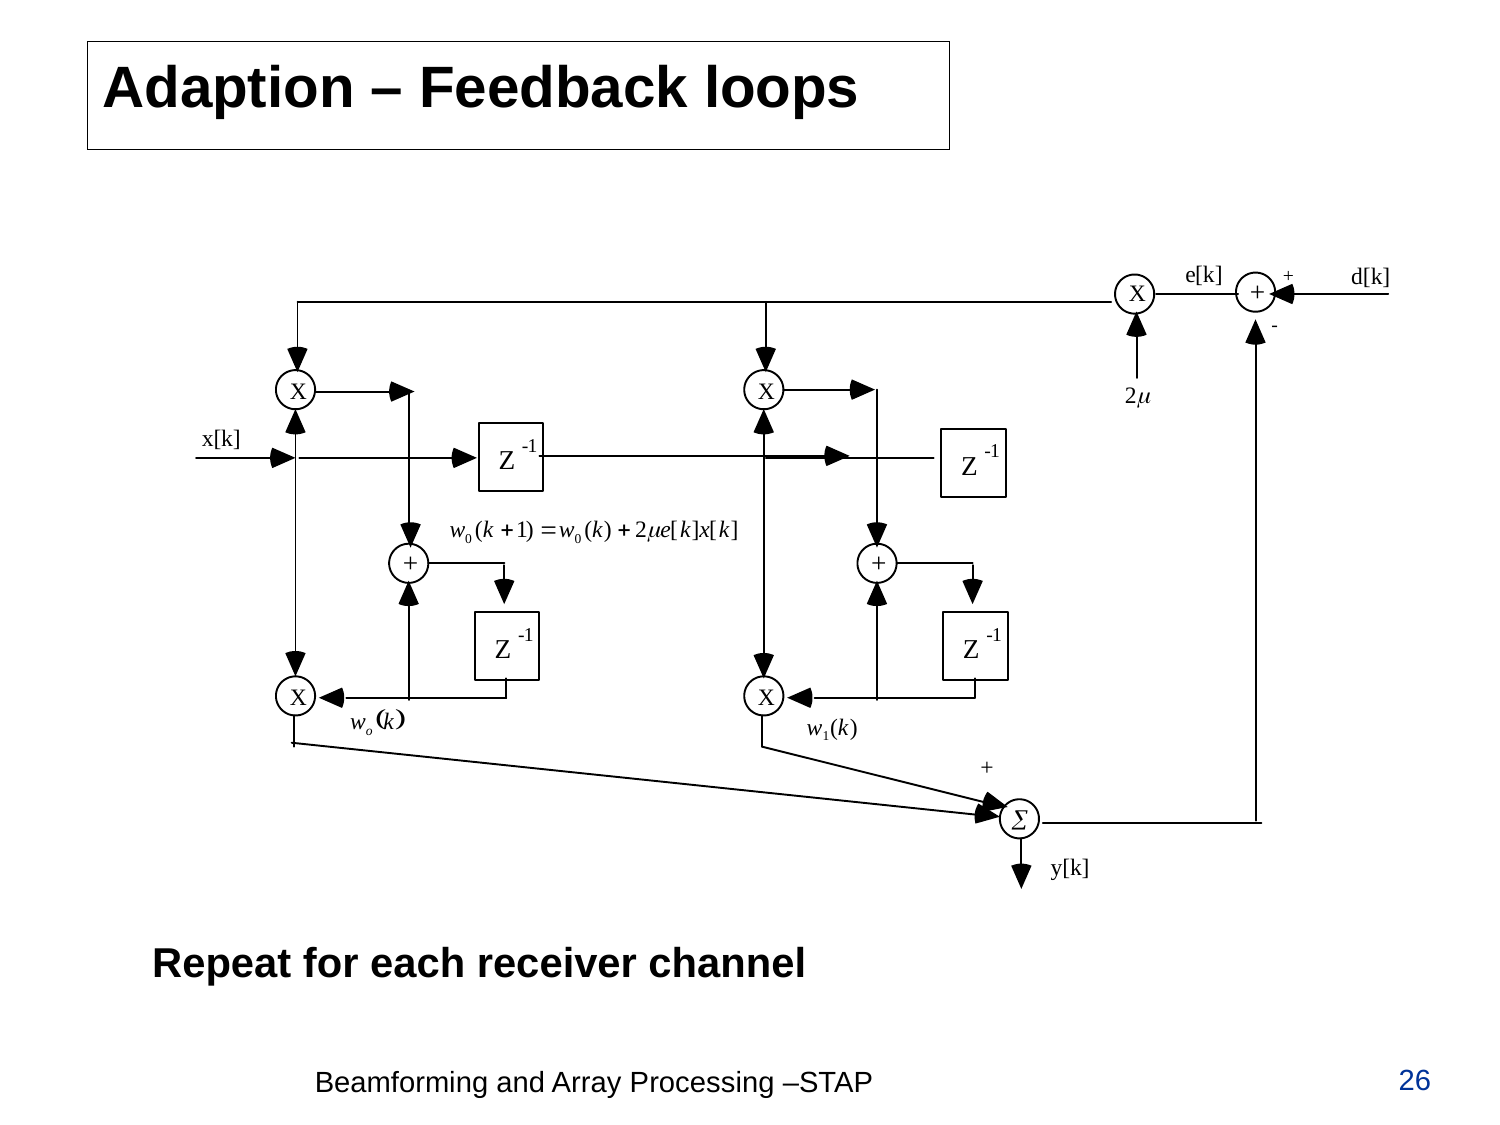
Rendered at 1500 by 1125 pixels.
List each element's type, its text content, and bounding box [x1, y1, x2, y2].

text_box Repeat for each receiver channel [137, 926, 1038, 1025]
slide_number 26 [1207, 1055, 1447, 1102]
title Adaption – Feedback loops [87, 41, 950, 150]
picture [137, 237, 1401, 919]
